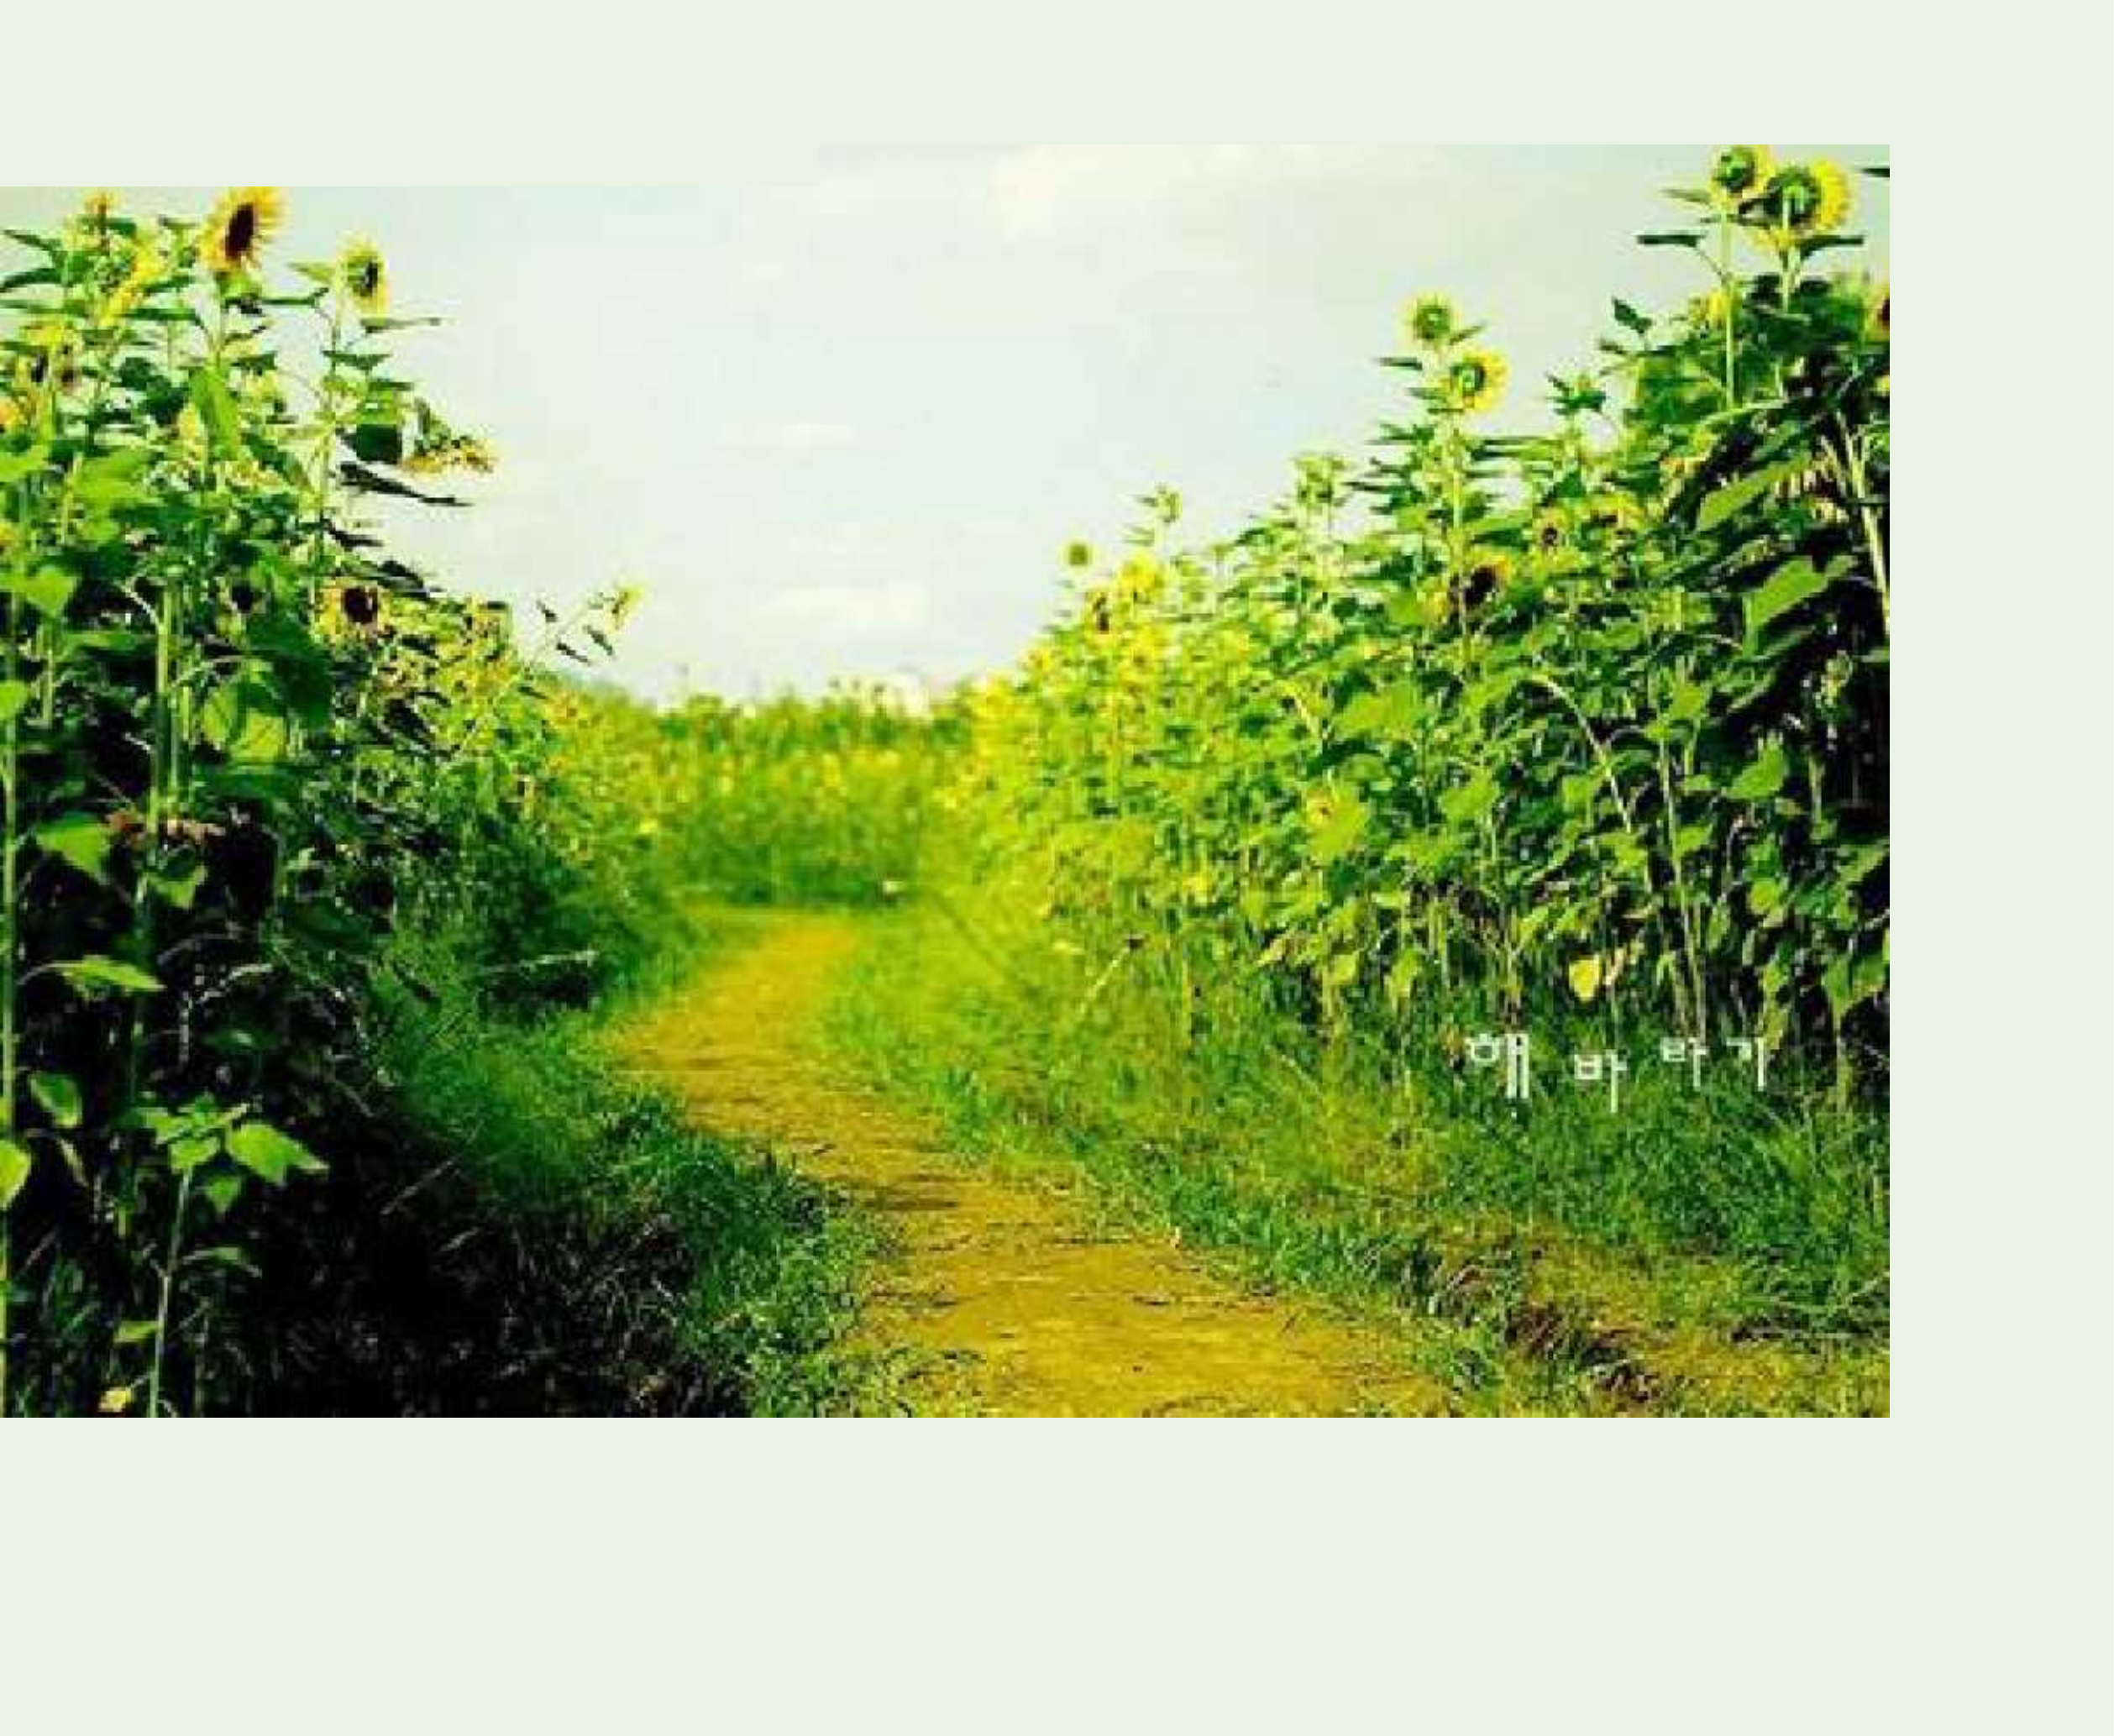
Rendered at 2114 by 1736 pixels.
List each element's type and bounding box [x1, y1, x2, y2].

picture [0, 144, 1891, 1418]
